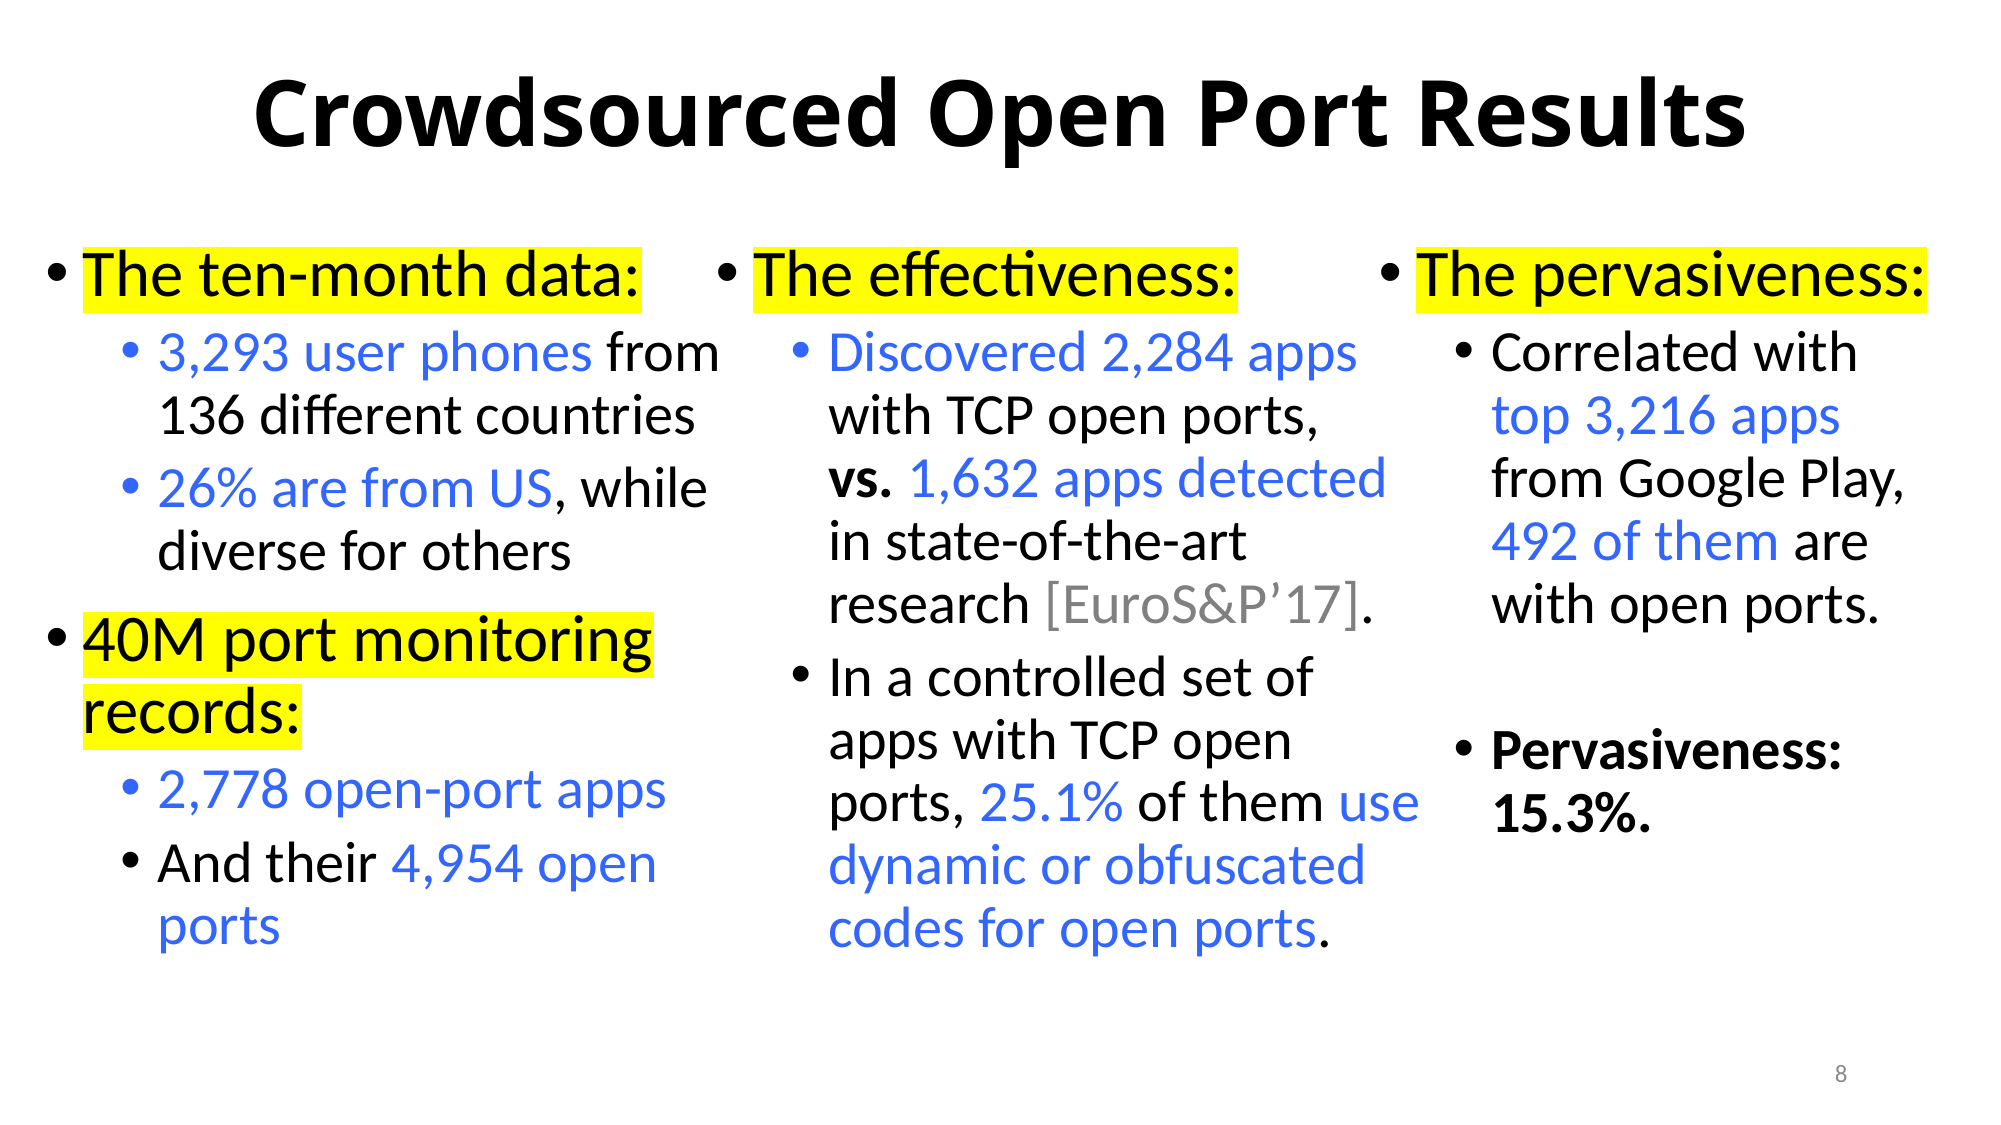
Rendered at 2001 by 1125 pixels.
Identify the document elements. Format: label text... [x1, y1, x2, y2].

slide_number 8 [1412, 1042, 1863, 1103]
text_box The pervasiveness: Correlated with top 3,216 apps from Google Play, 492 of them are with open ports. Pervasiveness: 15.3%. [1363, 231, 1952, 992]
text_box The effectiveness: Discovered 2,284 apps with TCP open ports, vs. 1,632 apps detected in state-of-the-art research [EuroS&P’17]. In a controlled set of apps with TCP open ports, 25.1% of them use dynamic or obfuscated codes for open ports. [700, 231, 1445, 1034]
title Crowdsourced Open Port Results [137, 59, 1863, 231]
list The ten-month data: 3,293 user phones from 136 different countries 26% are from US, while diverse for others 40M port monitoring records: 2,778 open-port apps And their 4,954 open ports [30, 231, 700, 1012]
